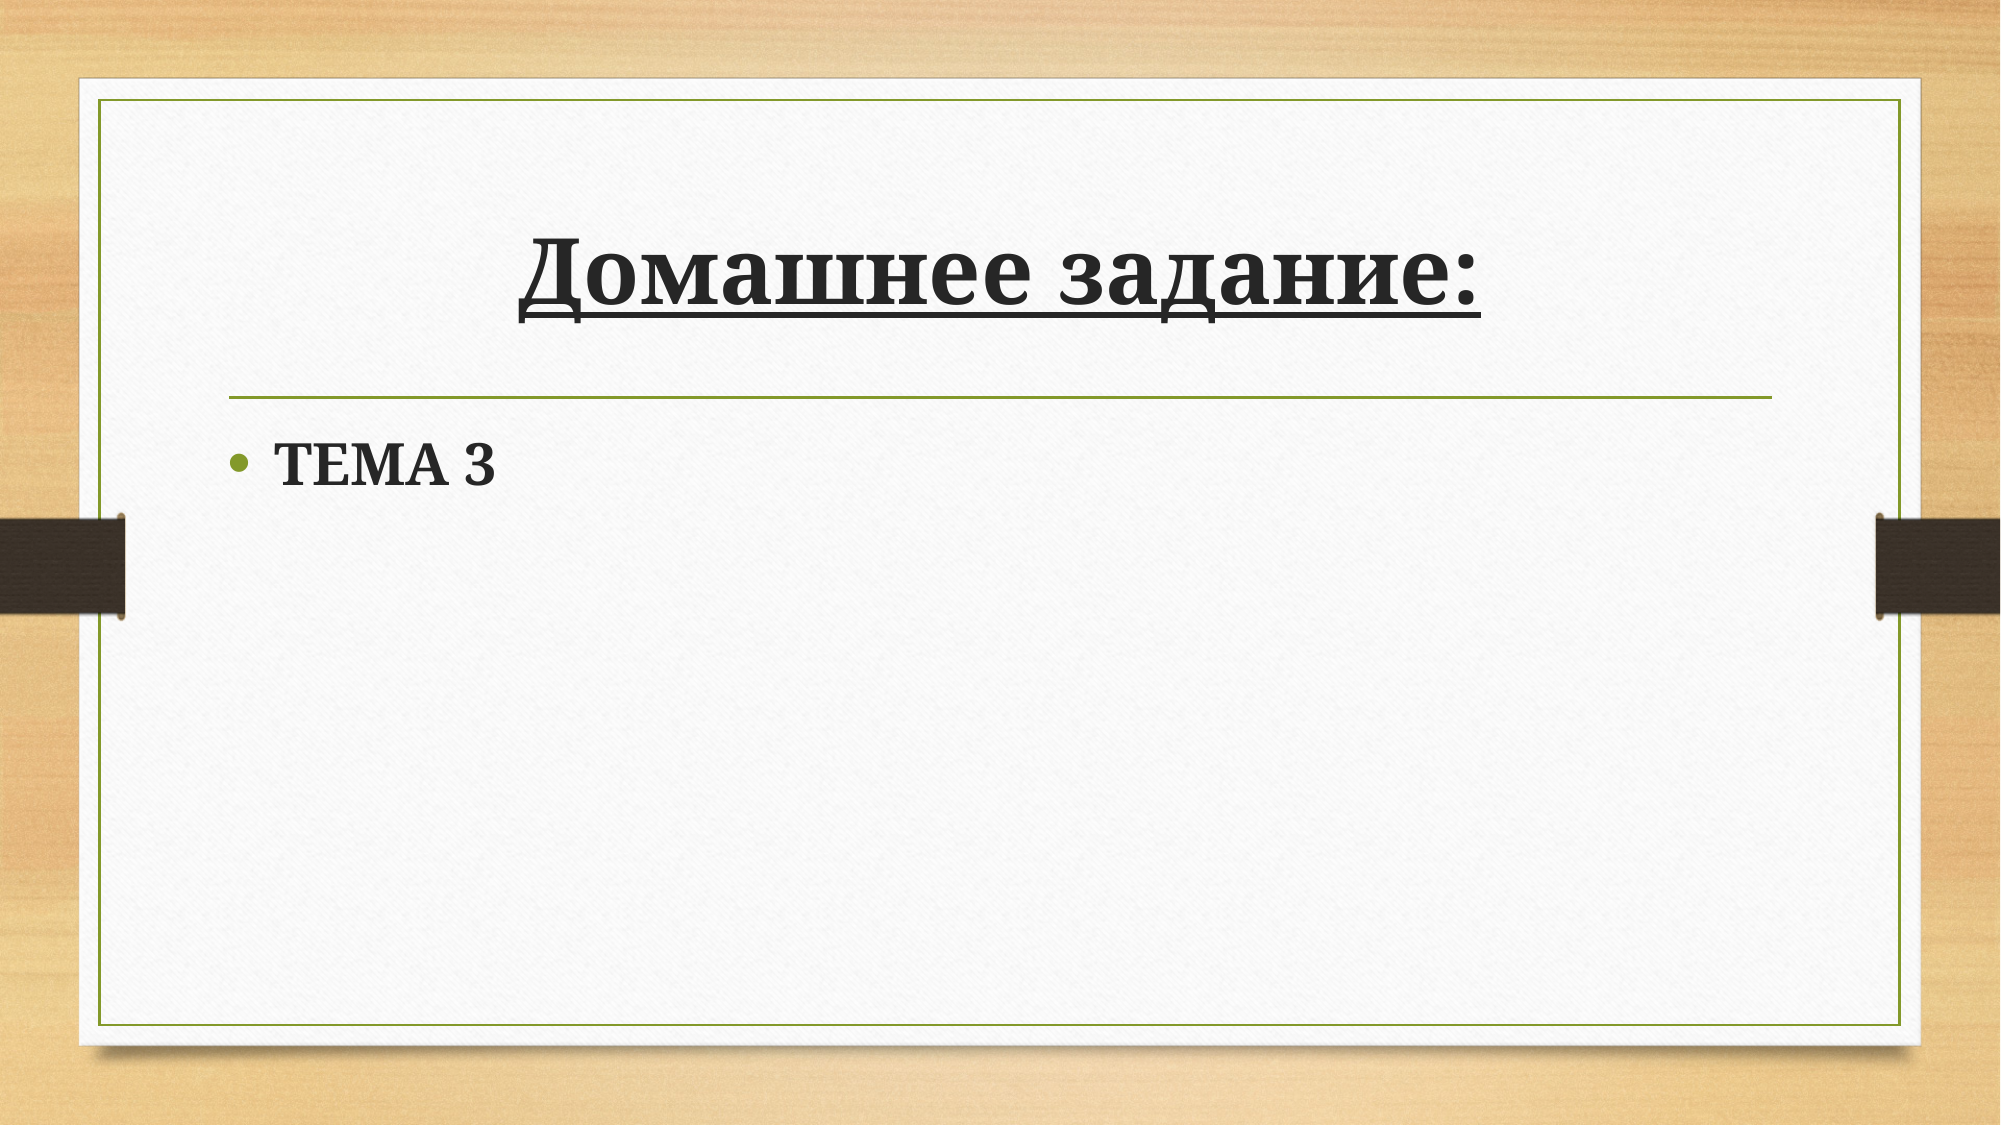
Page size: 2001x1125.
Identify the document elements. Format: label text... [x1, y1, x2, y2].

picture [0, 0, 2001, 1125]
title Домашнее задание: [212, 161, 1788, 375]
list ТЕМА 3 [212, 419, 1788, 964]
